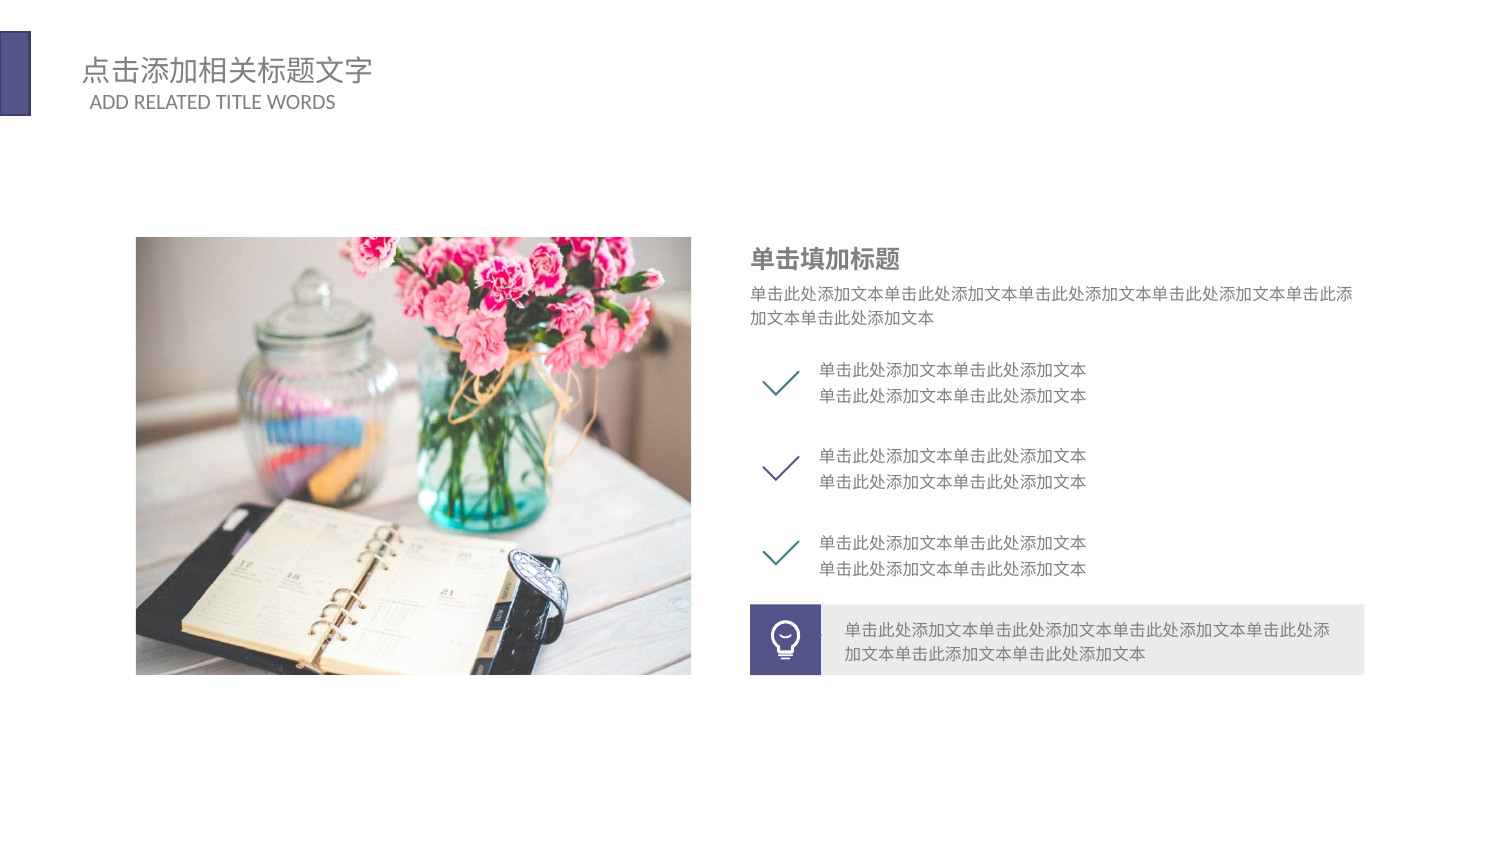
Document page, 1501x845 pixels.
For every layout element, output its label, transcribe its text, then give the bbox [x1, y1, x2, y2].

text_box [771, 620, 801, 660]
text_box [820, 603, 1366, 676]
text_box 单击此处添加文本单击此处添加文本 单击此处添加文本单击此处添加文本 单击此处添加文本单击此处添加文本 单击此处添加文本单击此处添加文本 单击此处添加文本单击此处添加文本 单击此处添加文本单击此处添加文本 . [818, 356, 1365, 640]
text_box [135, 236, 692, 676]
text_box [762, 371, 800, 396]
text_box [762, 540, 800, 566]
text_box [749, 603, 820, 676]
text_box 单击填加标题 单击此处添加文本单击此处添加文本单击此处添加文本单击此处添加文本单击此添加文本单击此处添加文本 [750, 237, 1365, 358]
text_box 单击此处添加文本单击此处添加文本单击此处添加文本单击此处添加文本单击此添加文本单击此处添加文本 [844, 615, 1341, 664]
text_box [762, 456, 800, 482]
